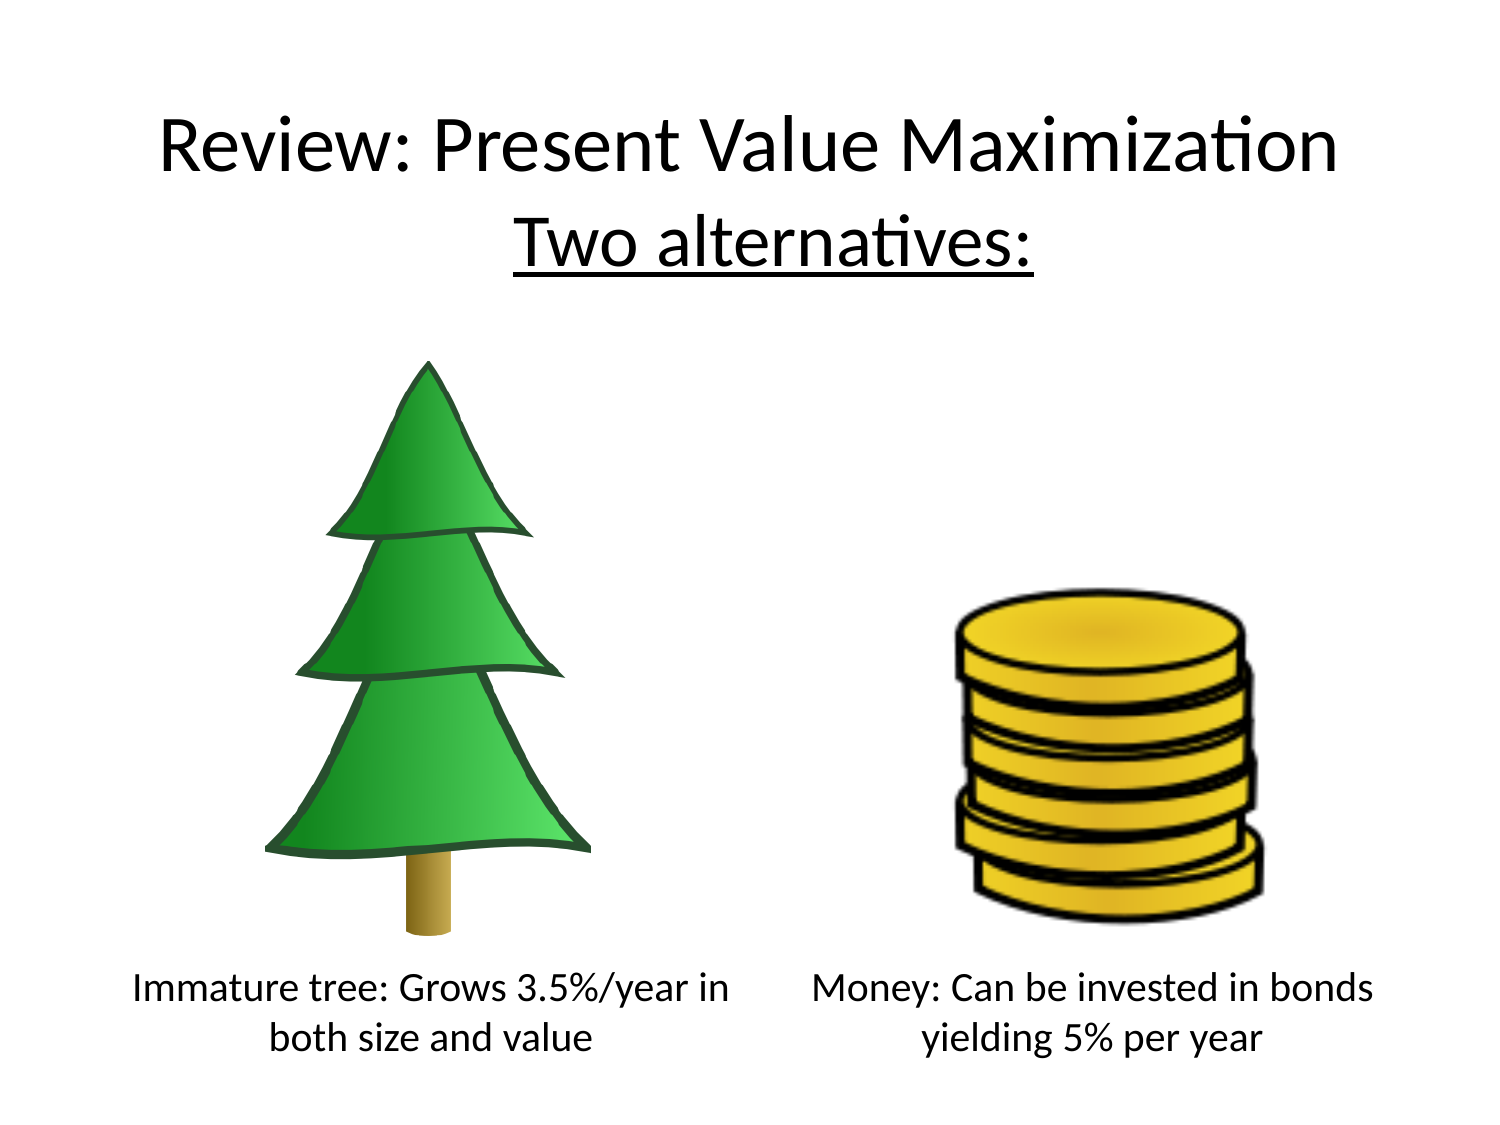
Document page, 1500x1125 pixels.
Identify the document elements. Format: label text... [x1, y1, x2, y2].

title Review: Present Value Maximization [75, 45, 1425, 233]
picture [938, 574, 1271, 940]
text_box Two alternatives: [277, 184, 1270, 290]
picture [265, 361, 591, 936]
text_box Immature tree: Grows 3.5%/year in both size and value [88, 952, 750, 1068]
text_box Money: Can be invested in bonds yielding 5% per year [750, 952, 1436, 1068]
